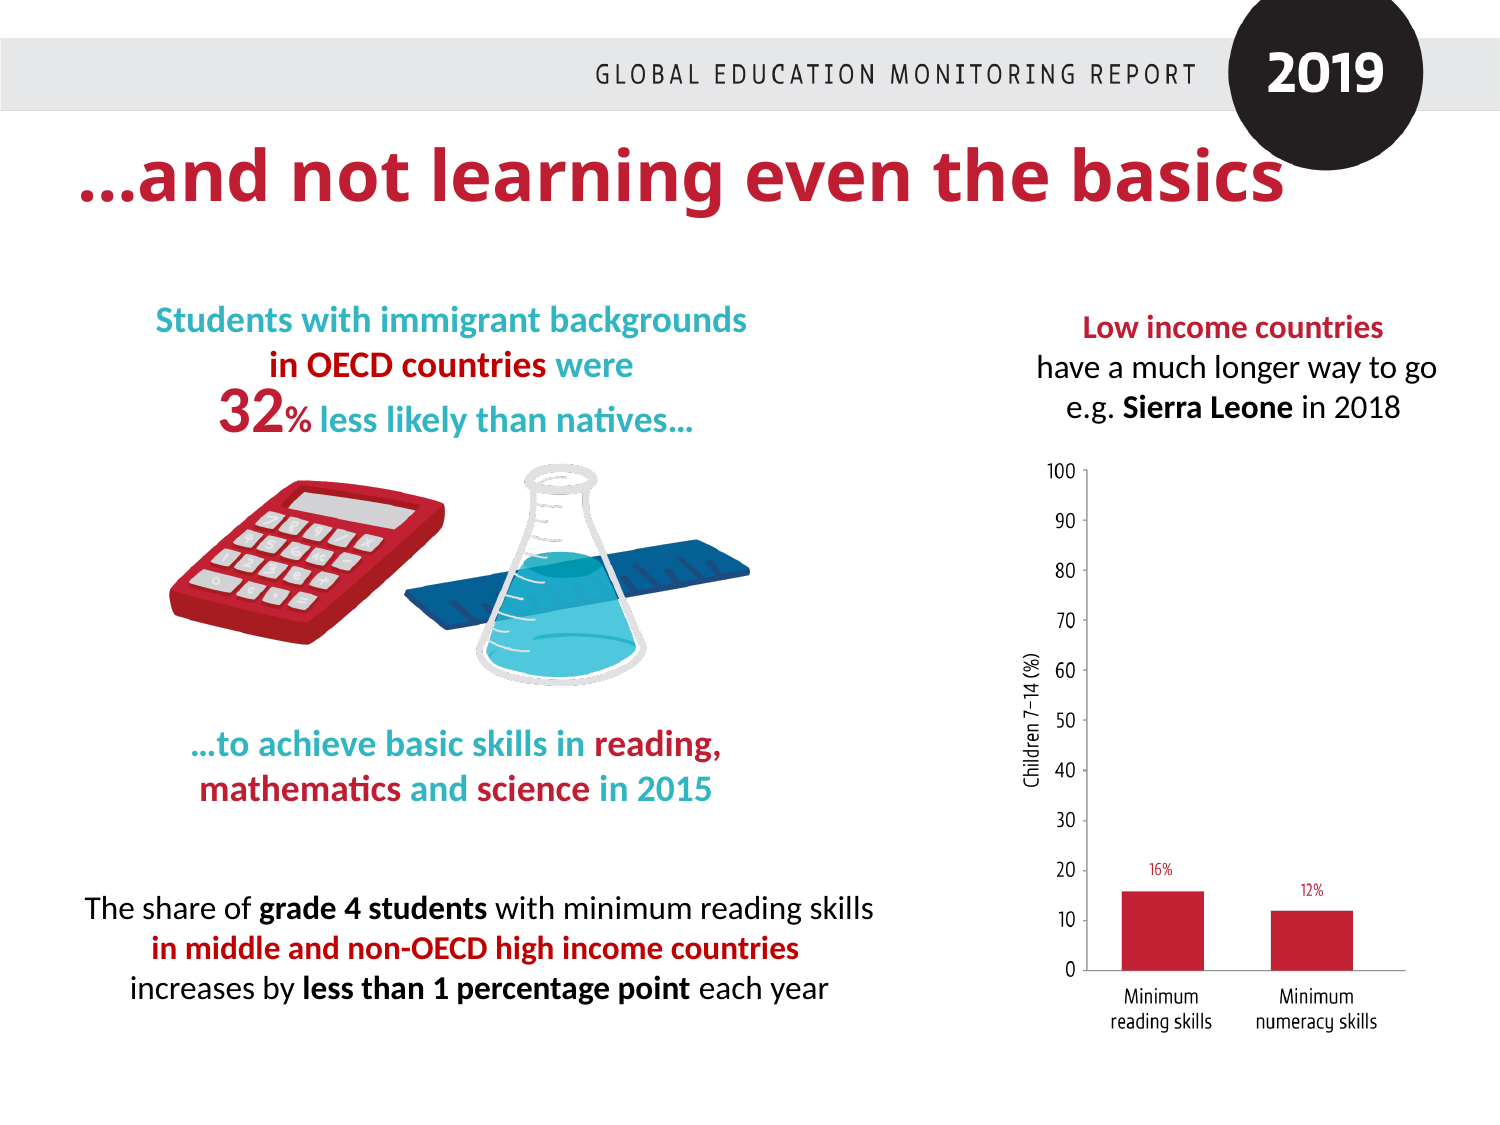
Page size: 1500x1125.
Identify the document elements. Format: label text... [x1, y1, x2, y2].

text_box Low income countries have a much longer way to go e.g. Sierra Leone in 2018 [1020, 298, 1454, 433]
picture [1020, 460, 1406, 1034]
text_box …to achieve basic skills in reading, mathematics and science in 2015 [111, 711, 801, 816]
text_box Students with immigrant backgrounds in OECD countries were 32% less likely than natives… [104, 287, 808, 448]
picture [169, 463, 750, 687]
text_box …and not learning even the basics [62, 123, 1426, 223]
text_box The share of grade 4 students with minimum reading skills in middle and non-OECD high income countries increases by less than 1 percentage point each year [62, 878, 897, 1027]
picture [0, 0, 1500, 186]
